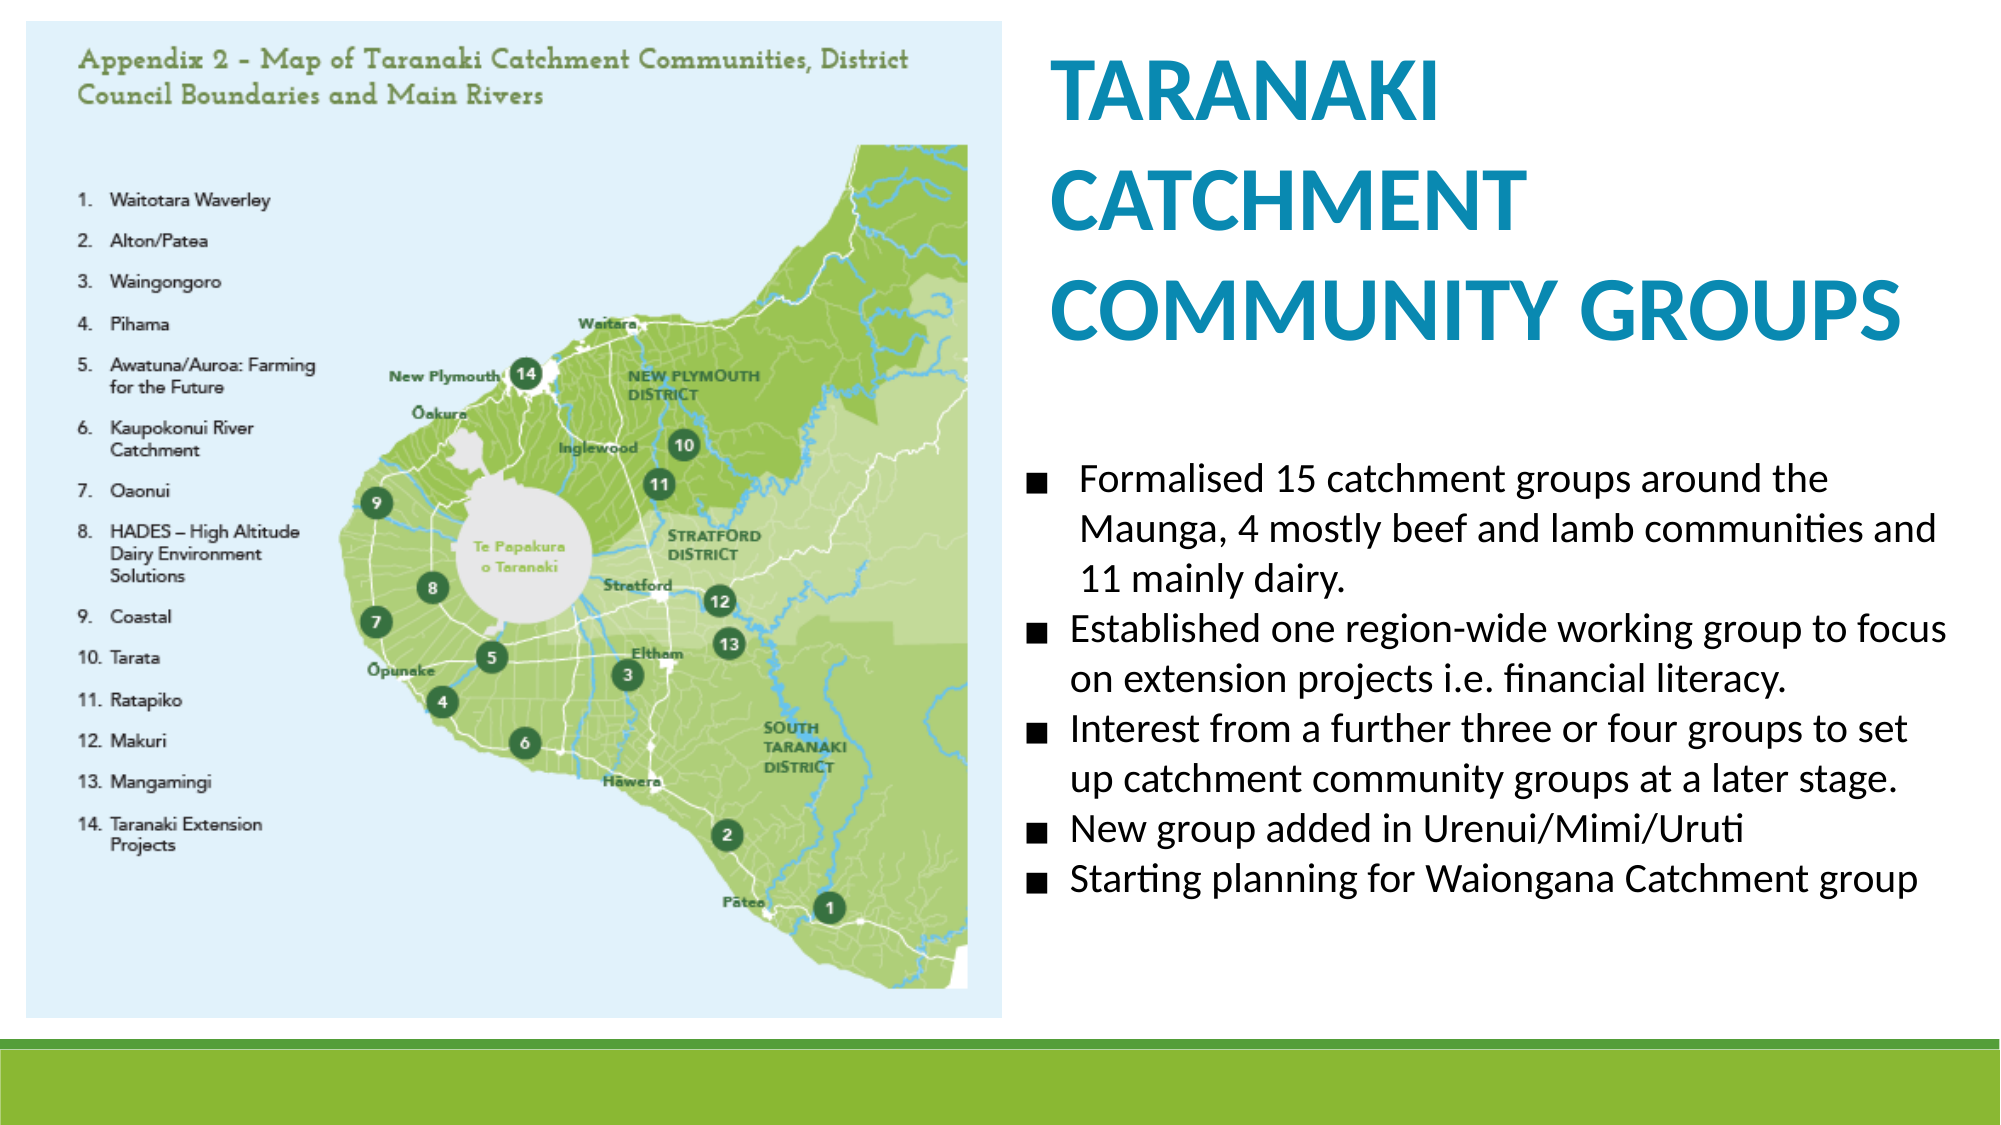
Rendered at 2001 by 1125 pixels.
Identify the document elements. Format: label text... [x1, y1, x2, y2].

text_box Formalised 15 catchment groups around the Maunga, 4 mostly beef and lamb communities and 11 mainly dairy. Established one region-wide working group to focus on extension projects i.e. financial literacy. Interest from a further three or four groups to set up catchment community groups at a later stage. New group added in Urenui/Mimi/Uruti Starting planning for Waiongana Catchment group [1007, 443, 1974, 909]
picture [26, 21, 1003, 1018]
text_box TARANAKI CATCHMENT COMMUNITY GROUPS [1035, 21, 1946, 367]
